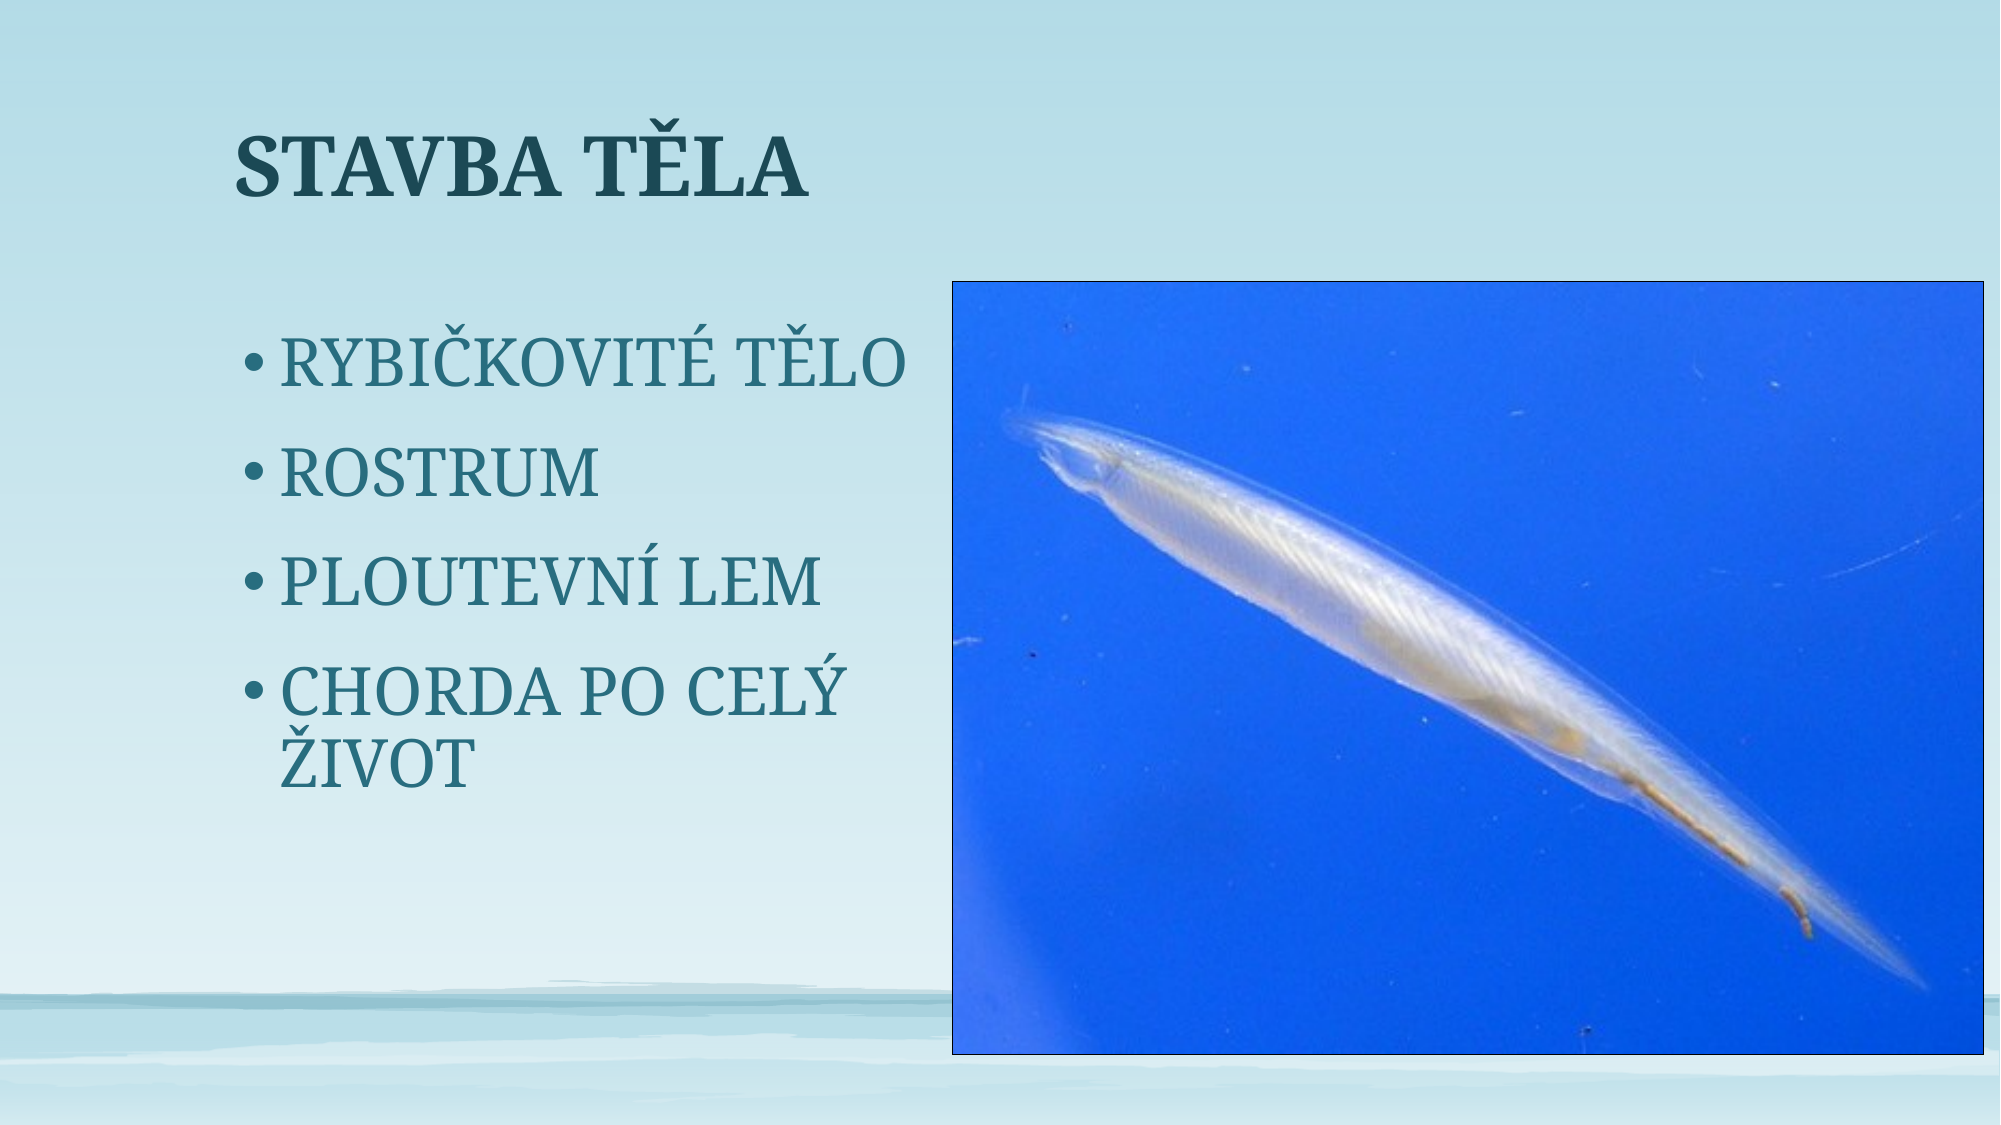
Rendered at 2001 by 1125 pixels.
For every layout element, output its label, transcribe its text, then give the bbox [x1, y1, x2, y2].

title STAVBA TĚLA [219, 43, 1780, 222]
list RYBIČKOVITÉ TĚLO ROSTRUM PLOUTEVNÍ LEM CHORDA PO CELÝ ŽIVOT [219, 321, 952, 1001]
picture [0, 281, 2000, 1103]
